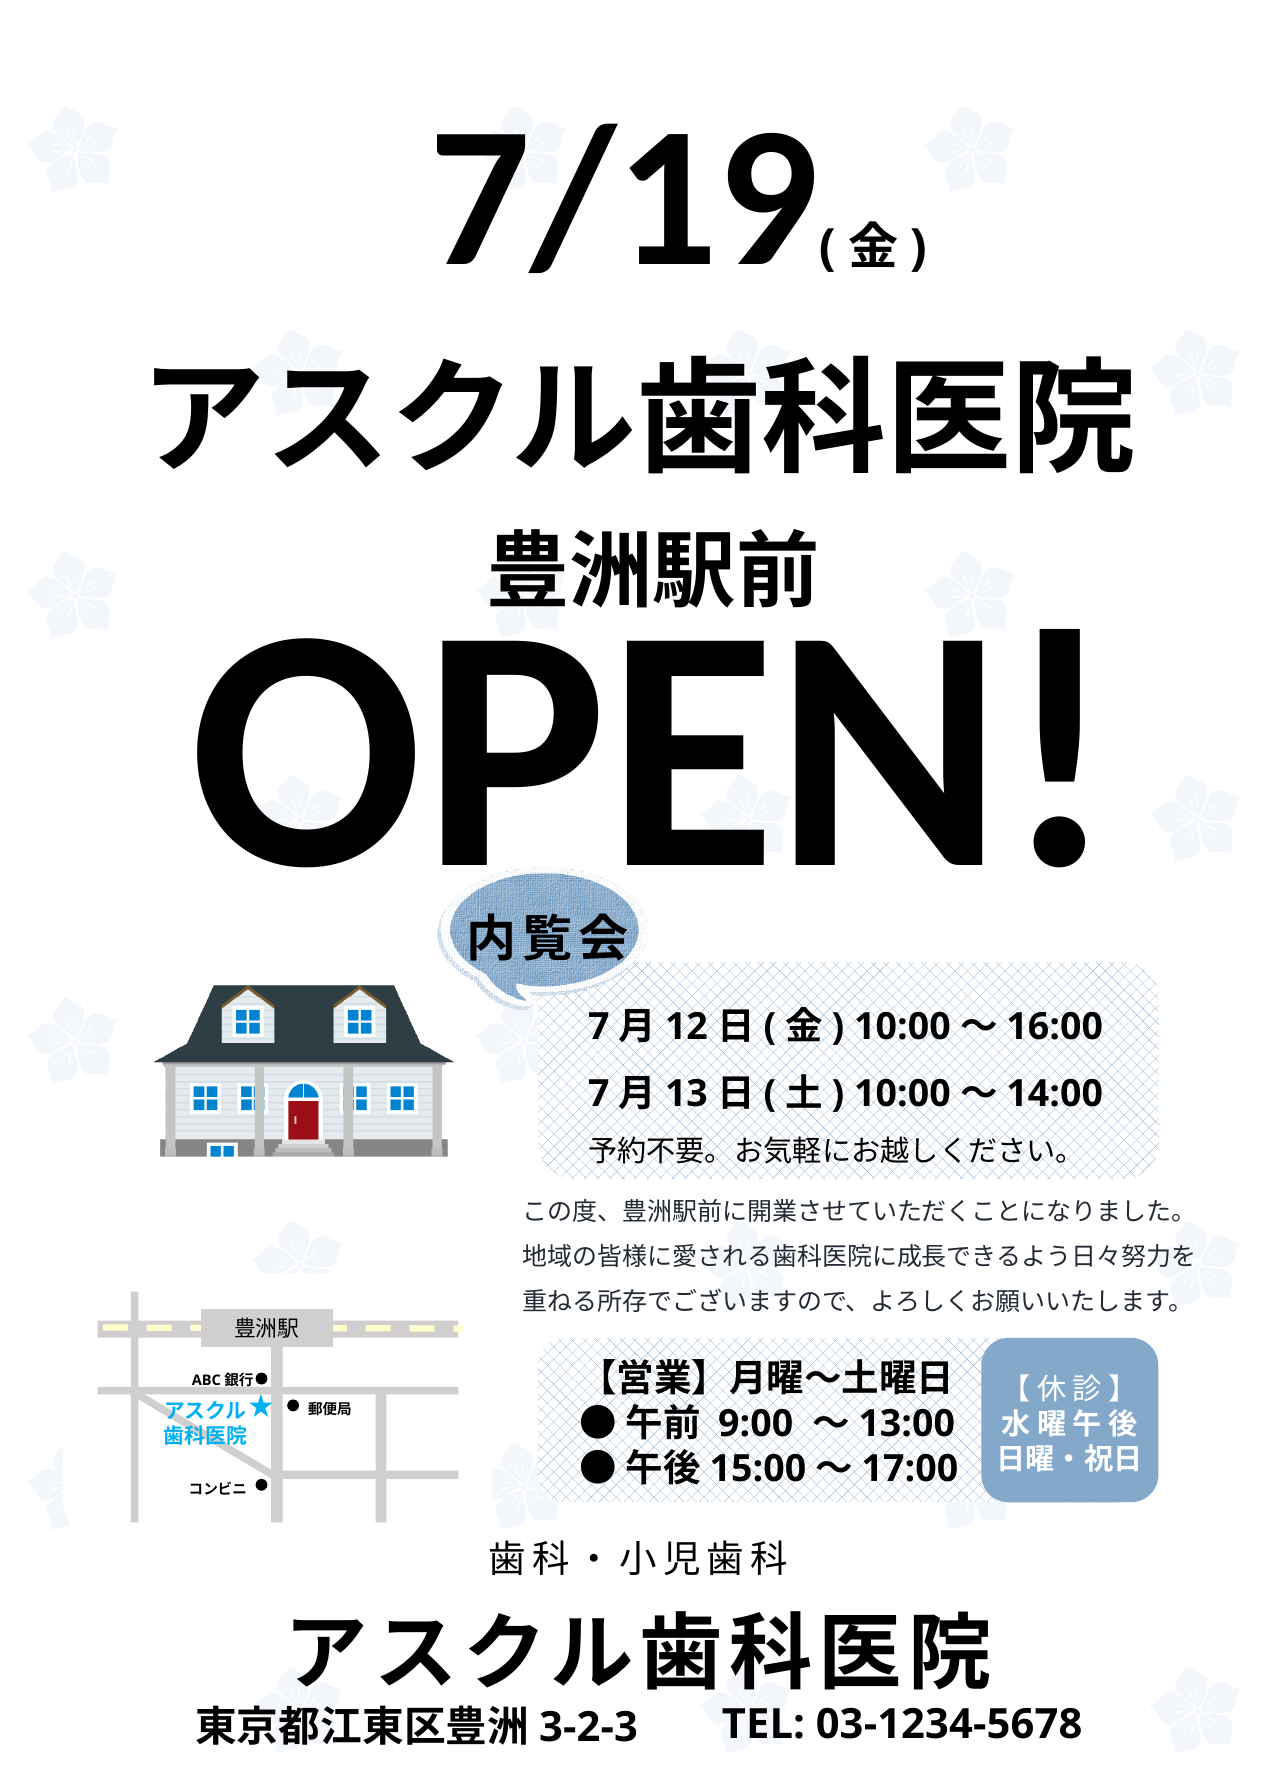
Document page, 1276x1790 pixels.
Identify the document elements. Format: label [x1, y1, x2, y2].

picture [0, 0, 1276, 1790]
text_box [63, 1273, 493, 1545]
